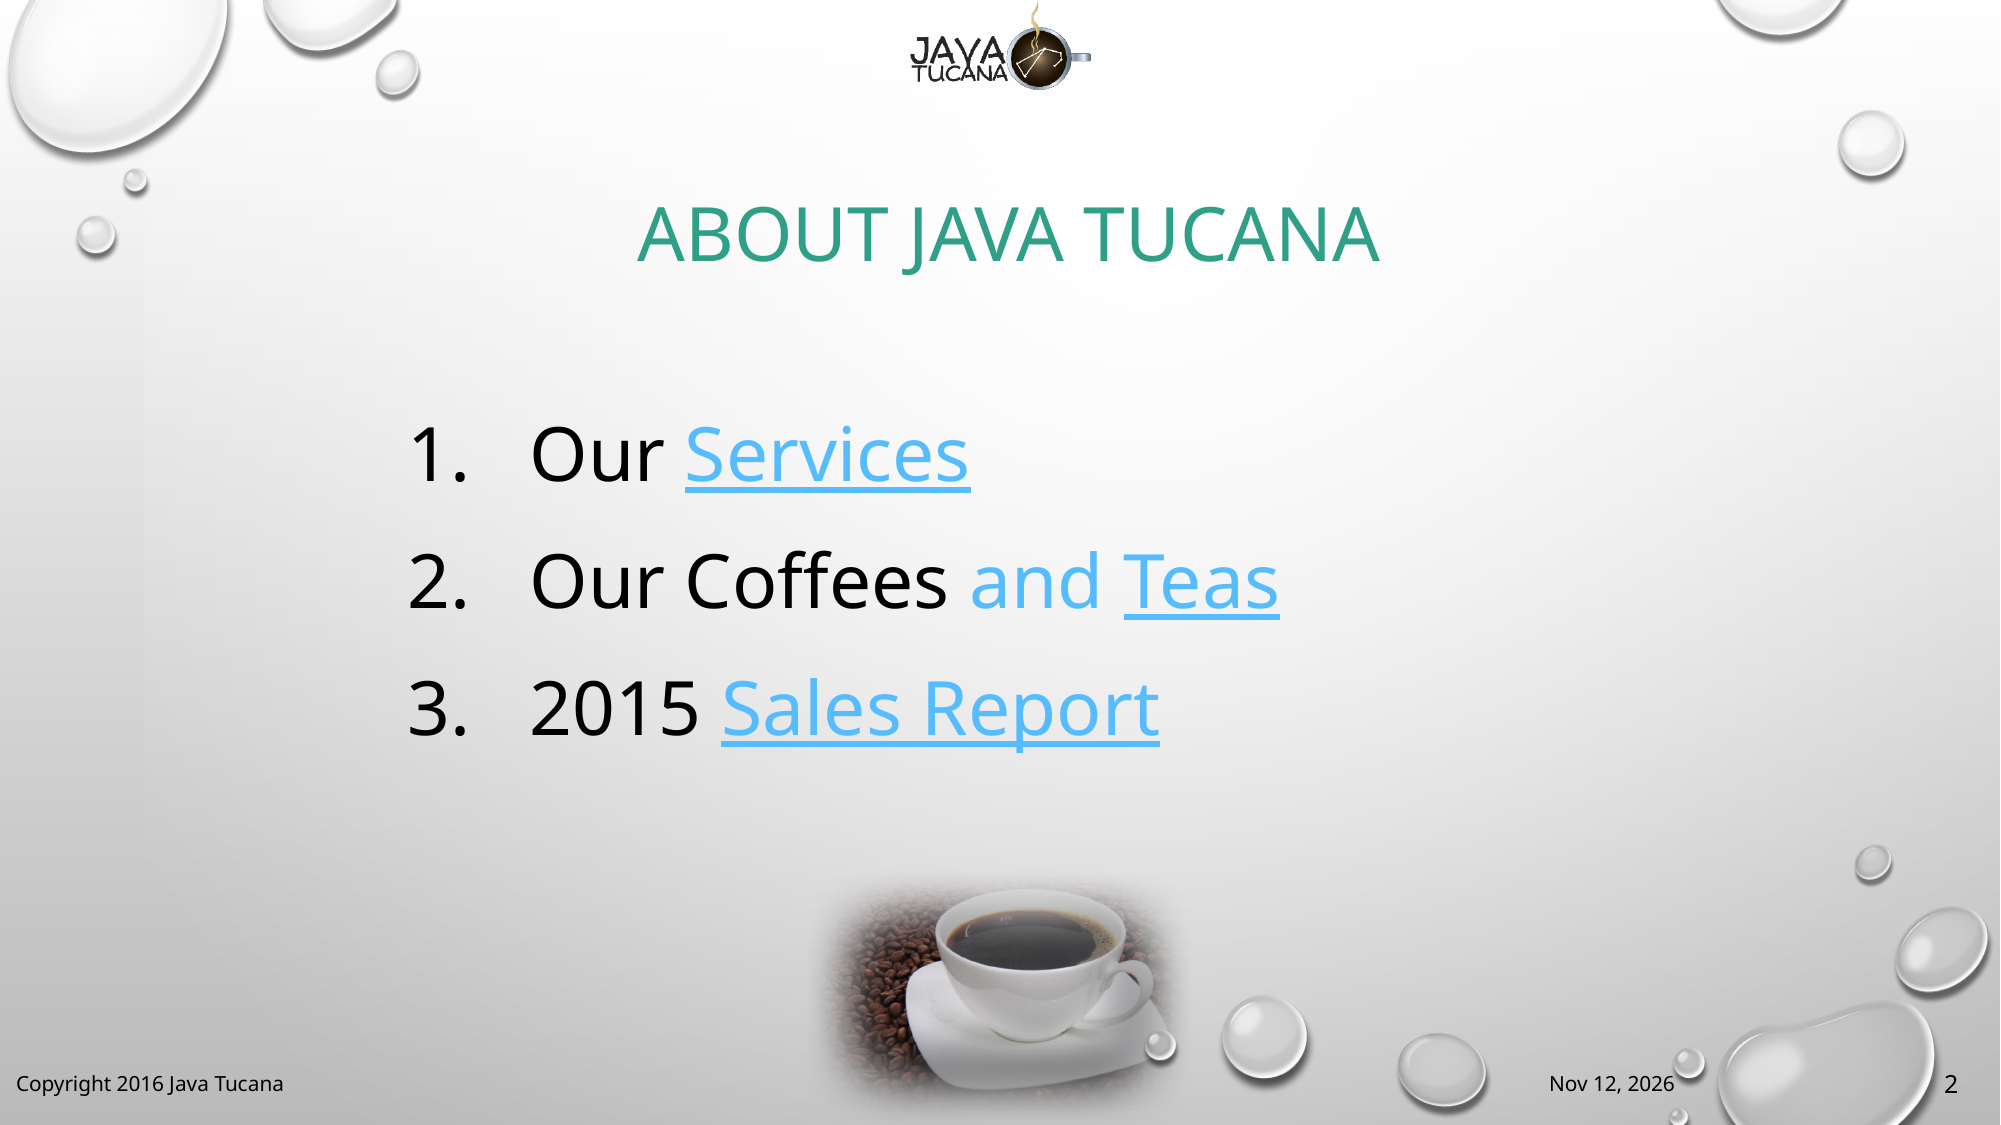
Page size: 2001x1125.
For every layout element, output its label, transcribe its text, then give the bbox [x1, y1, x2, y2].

slide_number 13-Feb-16 [1239, 1055, 1690, 1116]
picture [0, 0, 2001, 1125]
text_box Our Services Our Coffees and Teas 2015 Sales Report [393, 398, 1625, 771]
footer Copyright 2016 Java Tucana [1, 1055, 1096, 1116]
title About Java Tucana [184, 118, 1835, 357]
slide_number 2 [1848, 1055, 1974, 1116]
